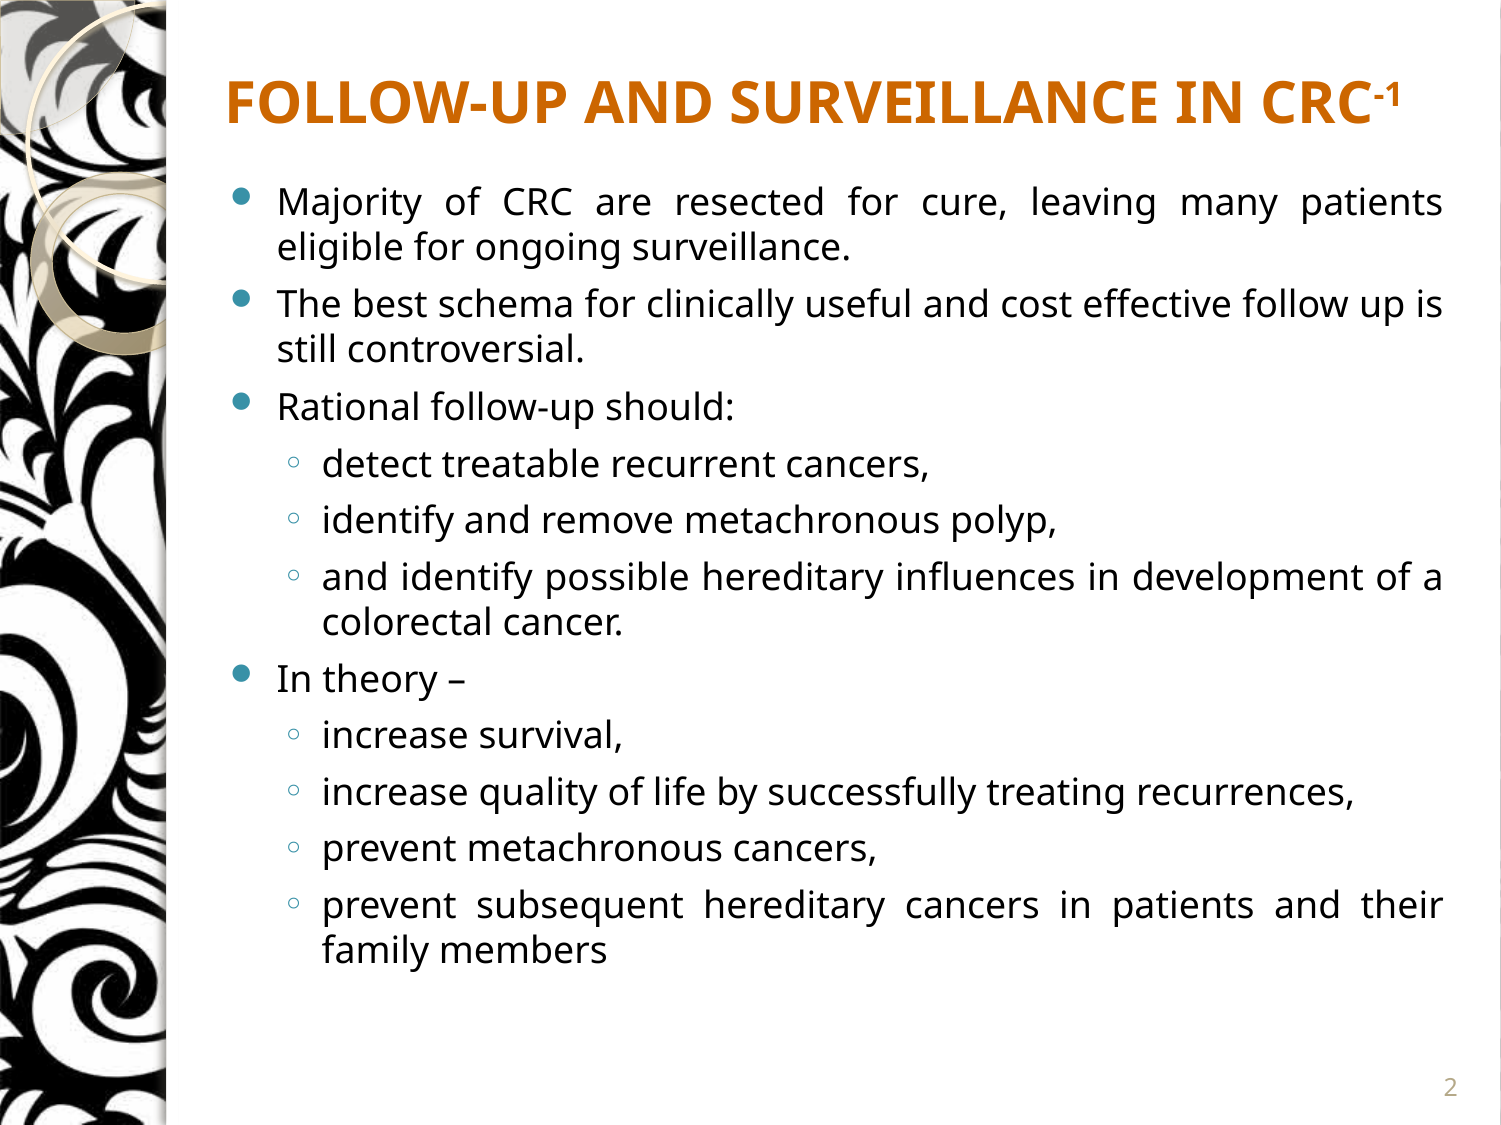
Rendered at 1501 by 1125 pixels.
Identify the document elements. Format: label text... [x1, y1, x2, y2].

picture [32, 13, 160, 207]
picture [53, 241, 160, 332]
list Majority of CRC are resected for cure, leaving many patients eligible for ongoing surveillance. The best schema for clinically useful and cost effective follow up is still controversial. Rational follow-up should: detect treatable recurrent cancers, identify and remove metachronous polyp, and identify possible hereditary influences in development of a colorectal cancer. In theory – increase survival, increase quality of life by successfully treating recurrences, prevent metachronous cancers, prevent subsequent hereditary cancers in patients and their family members [201, 170, 1460, 1054]
picture [0, 134, 166, 1125]
slide_number 2 [1413, 1034, 1489, 1113]
title FOLLOW-UP AND SURVEILLANCE IN CRC-1 [199, 6, 1430, 195]
picture [62, 195, 160, 280]
picture [136, 0, 164, 4]
